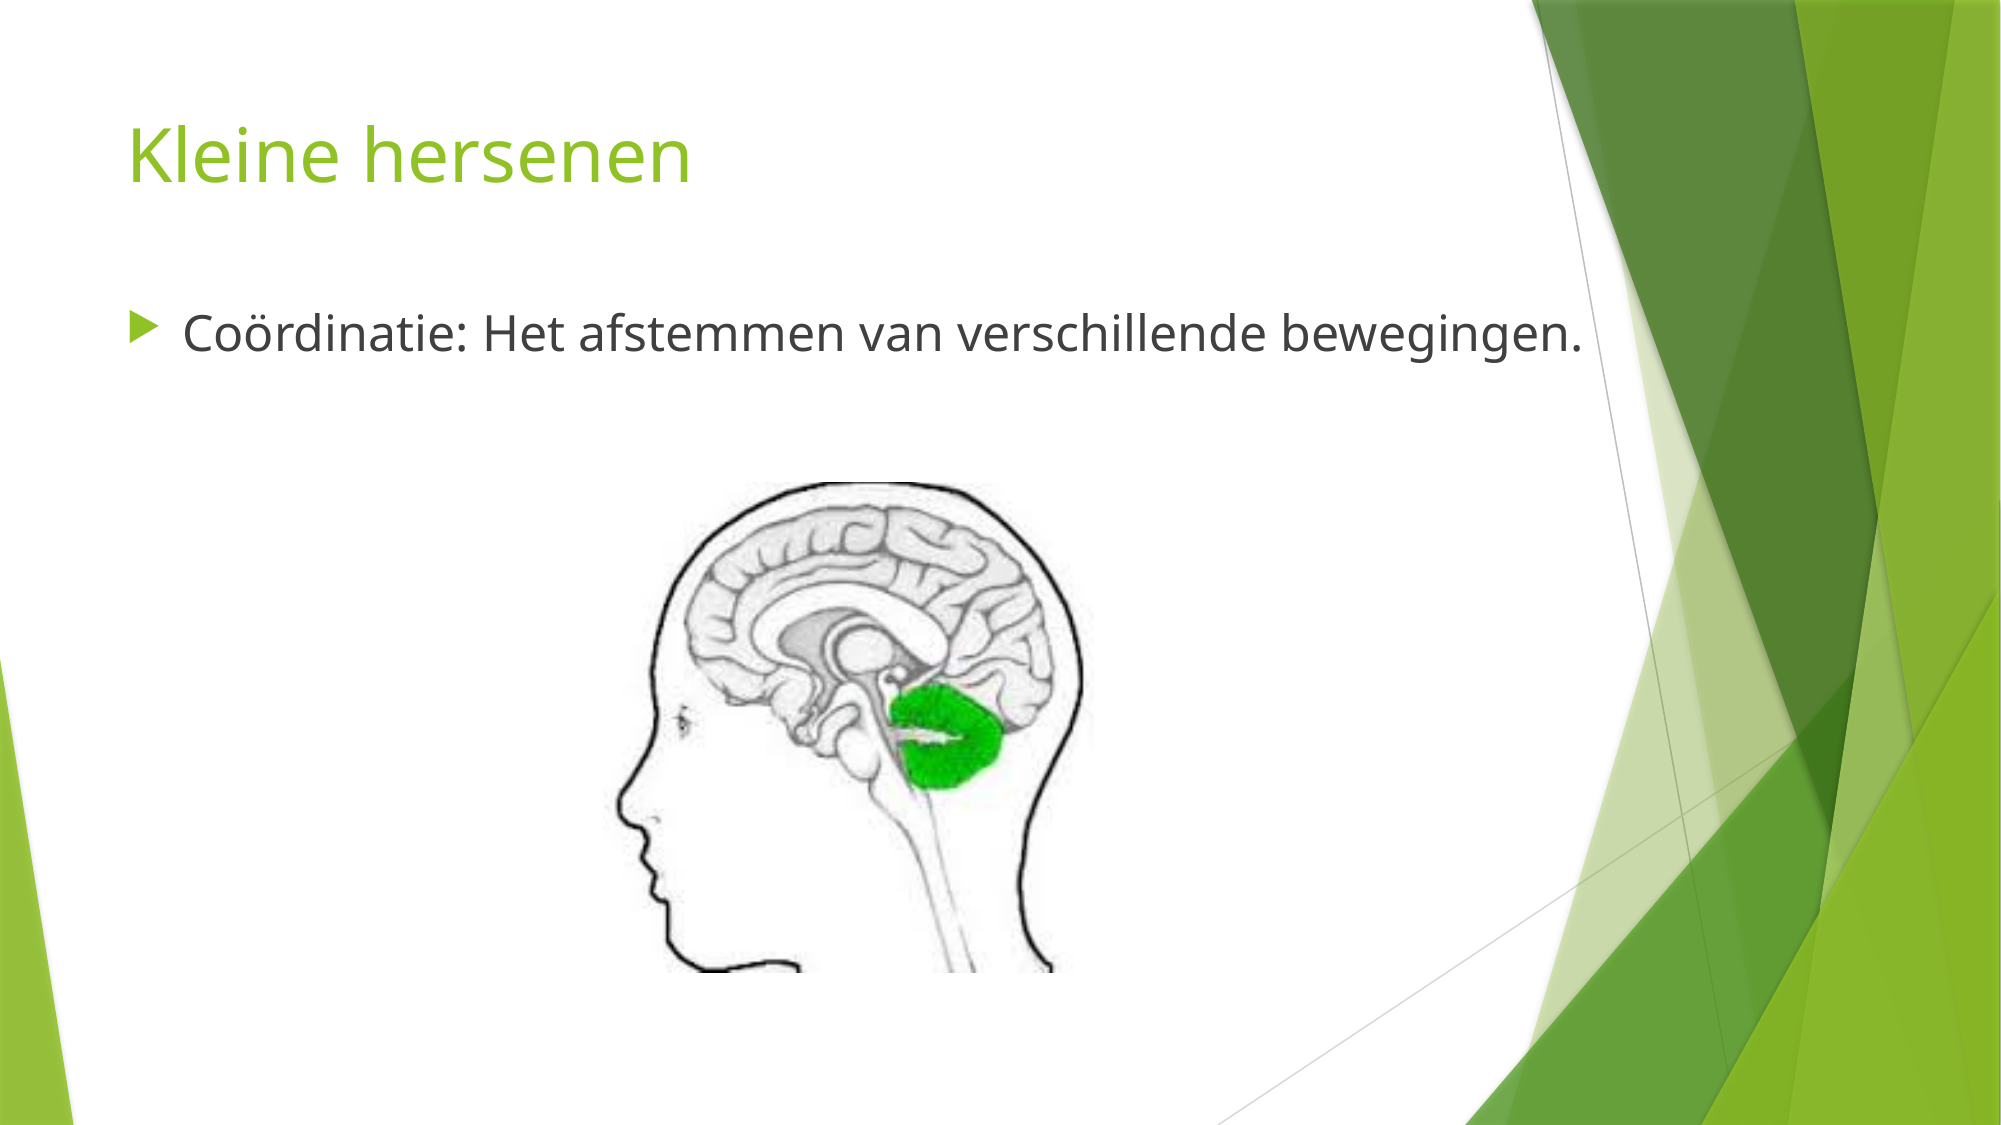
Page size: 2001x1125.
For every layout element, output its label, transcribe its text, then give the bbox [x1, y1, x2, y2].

title Kleine hersenen [111, 99, 1522, 293]
picture [602, 481, 1095, 974]
list Coördinatie: Het afstemmen van verschillende bewegingen. [111, 293, 1667, 426]
